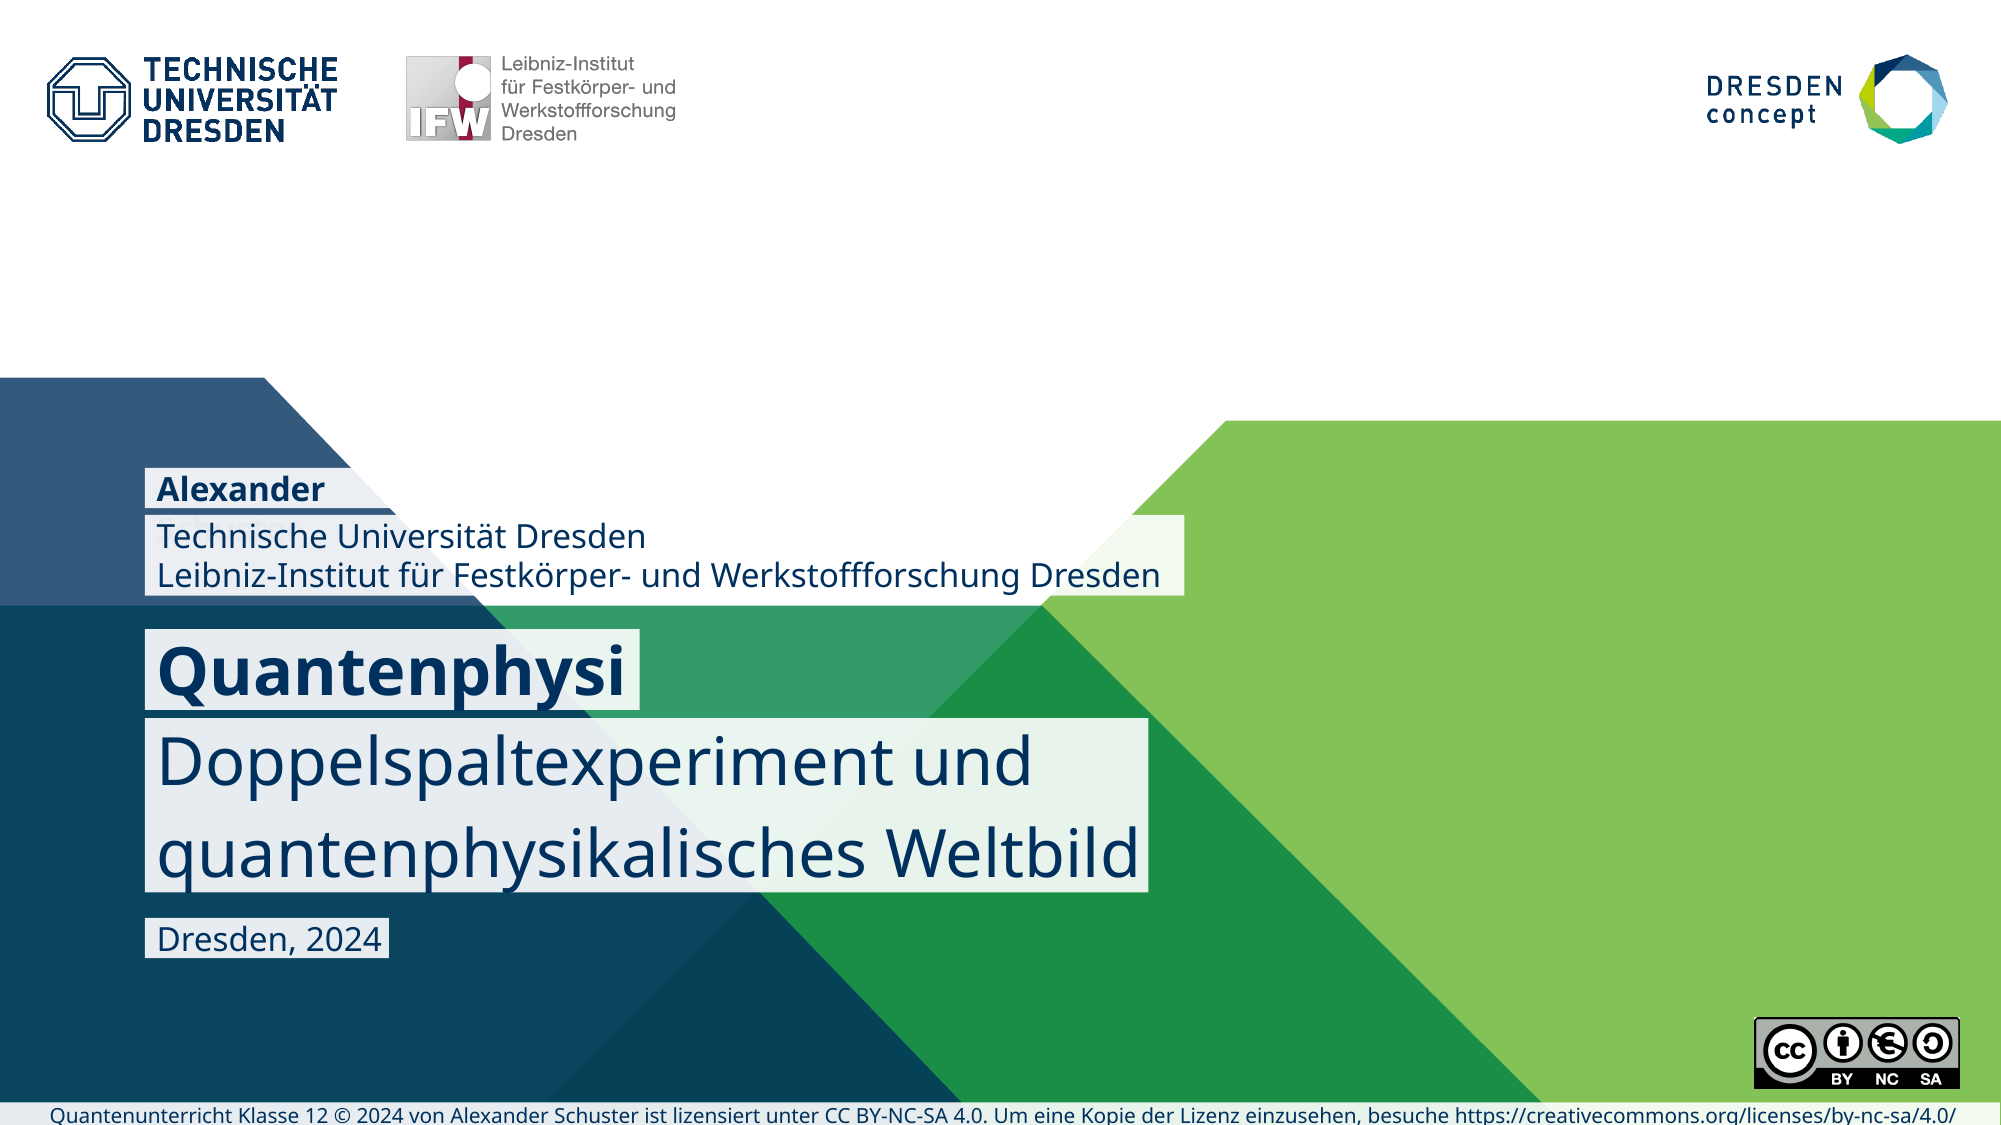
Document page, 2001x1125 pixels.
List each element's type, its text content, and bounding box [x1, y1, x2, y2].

title Quantenphysik [144, 629, 640, 710]
picture [1754, 1017, 1960, 1090]
list Technische Universität Dresden Leibniz-Institut für Festkörper- und Werkstoffforschung Dresden [144, 514, 1185, 596]
picture [391, 44, 692, 152]
list Alexander Schuster [144, 467, 467, 509]
picture [1707, 54, 1948, 144]
list Dresden, 2024 [144, 917, 389, 959]
picture [47, 57, 337, 142]
text_box Quantenunterricht Klasse 12 © 2024 von Alexander Schuster ist lizensiert unter CC BY-NC-SA 4.0. Um eine Kopie der Lizenz einzusehen, besuche https://creativecommons.org/licenses/by-nc-sa/4.0/ [0, 1102, 2000, 1125]
list Doppelspaltexperiment und quantenphysikalisches Weltbild [144, 718, 1149, 893]
